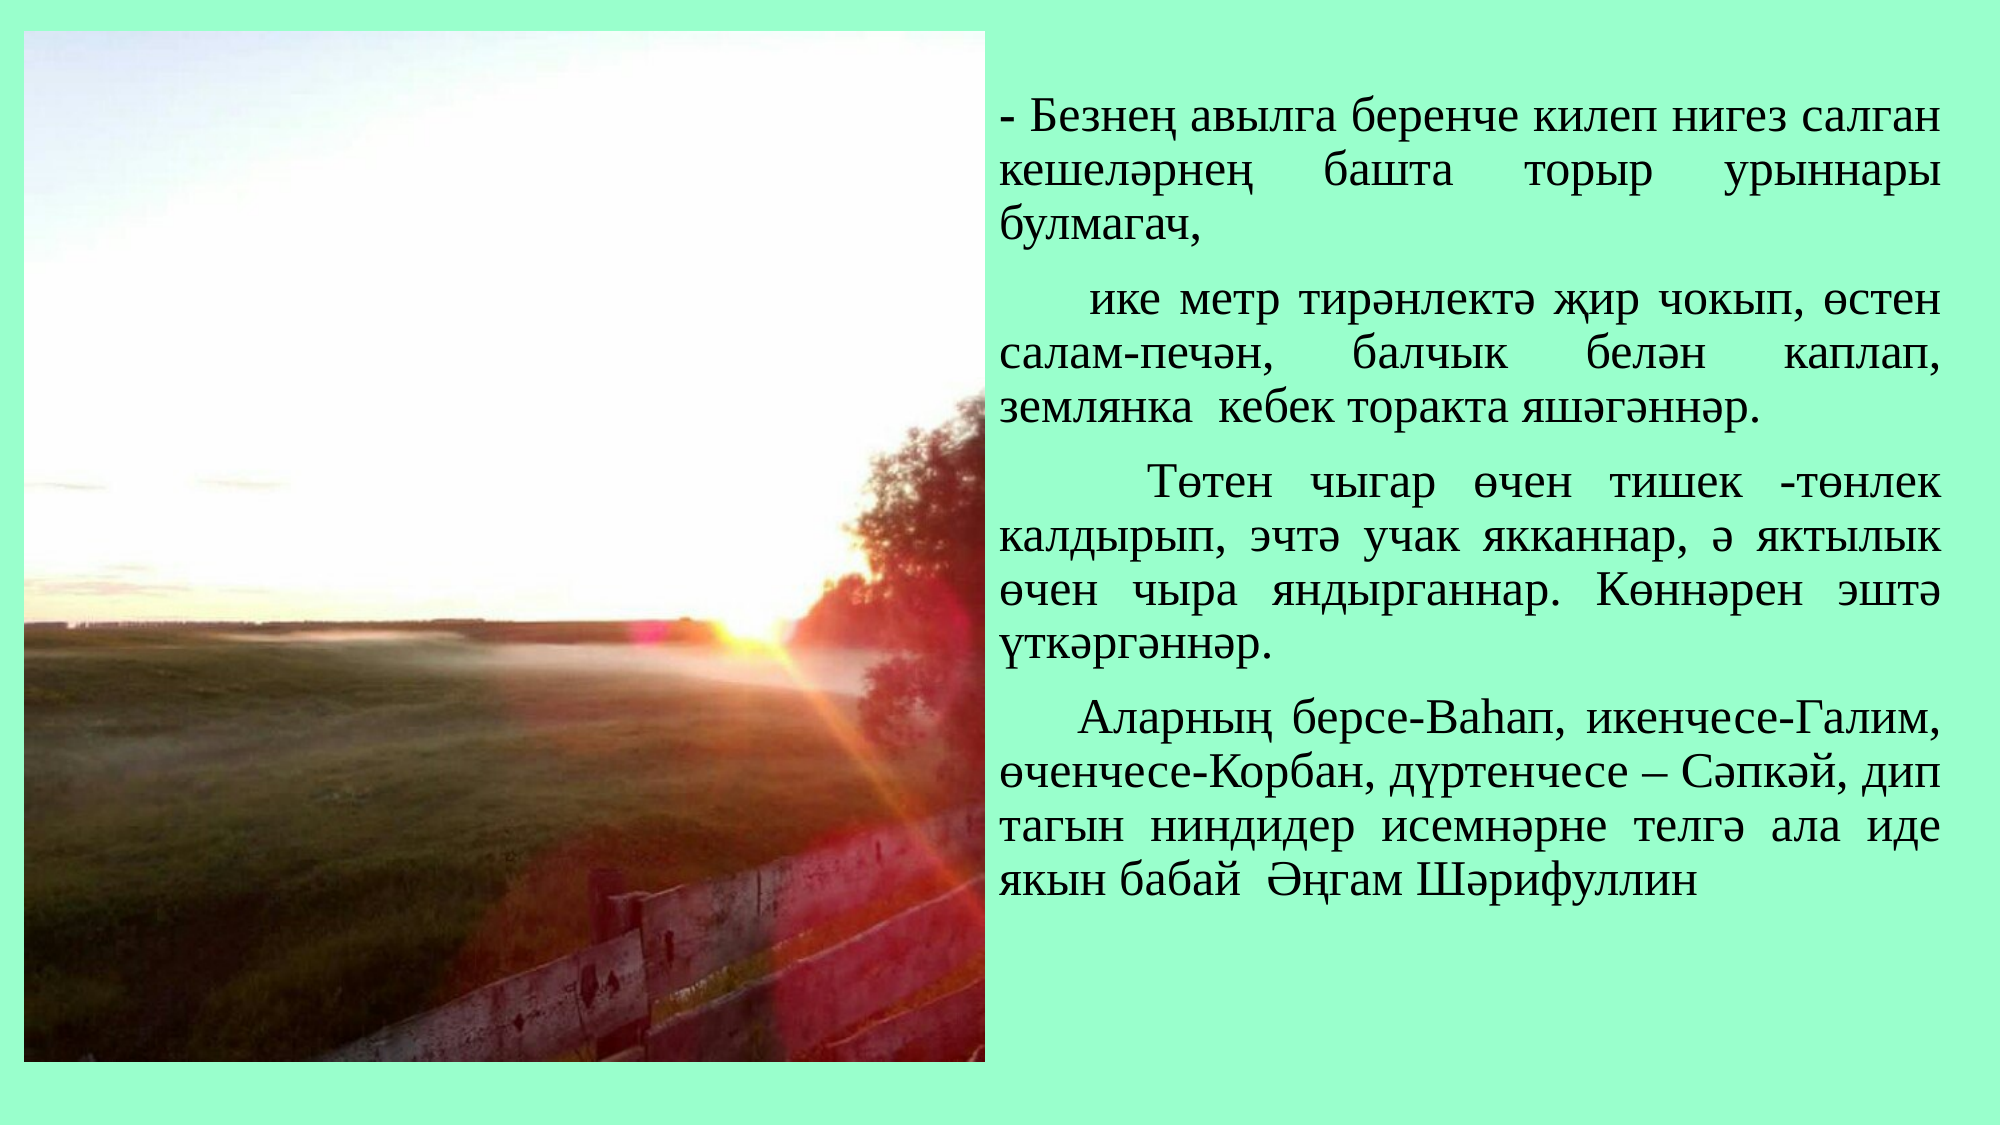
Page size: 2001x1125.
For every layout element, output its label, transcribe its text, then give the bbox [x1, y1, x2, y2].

list - Безнең авылга беренче килеп нигез салган кешеләрнең башта торыр урыннары булмагач, ике метр тирәнлектә җир чокып, өстен салам-печән, балчык белән каплап, землянка кебек торакта яшәгәннәр. Төтен чыгар өчен тишек -төнлек калдырып, эчтә учак якканнар, ә яктылык өчен чыра яндырганнар. Көннәрен эштә үткәргәннәр. Аларның берсе-Ваһап, икенчесе-Галим, өченчесе-Корбан, дүртенчесе – Сәпкәй, дип тагын ниндидер исемнәрне телгә ала иде якын бабай Әңгам Шәрифуллин [984, 0, 1957, 1094]
picture [24, 31, 985, 1062]
